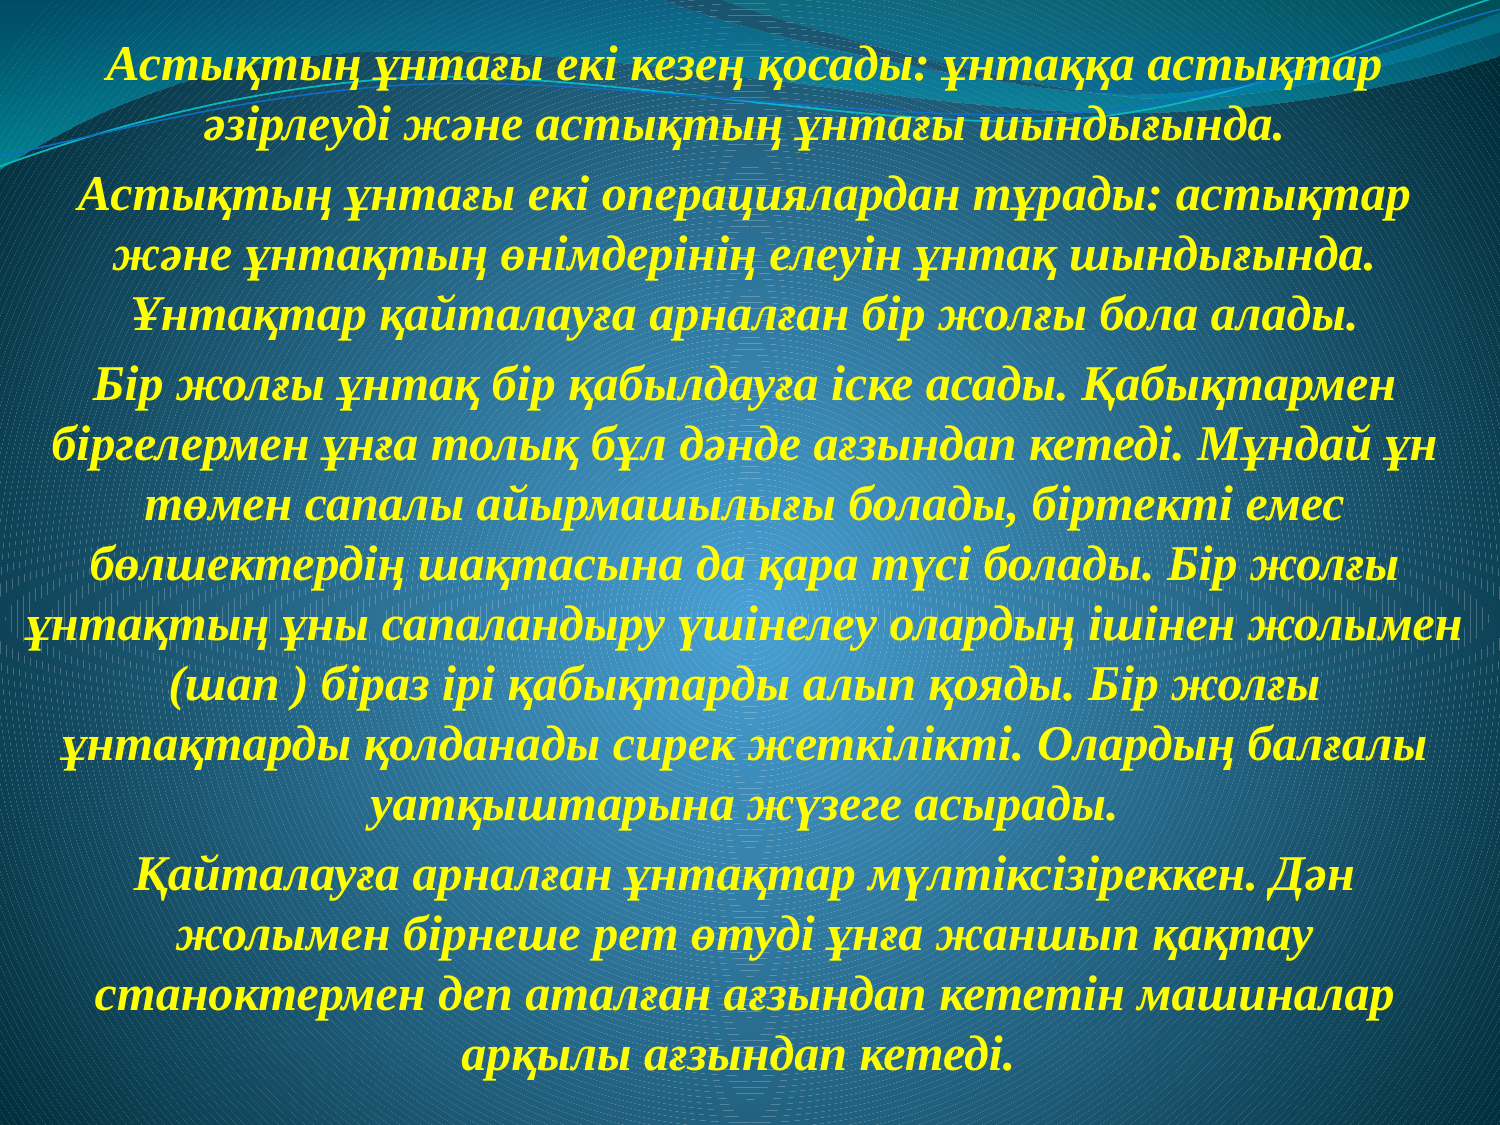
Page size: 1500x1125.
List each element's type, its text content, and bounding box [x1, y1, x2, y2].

subtitle Астықтың ұнтағы екi кезең қосады: ұнтаққа астықтар әзiрлеудi және астықтың ұнтағы шындығында. Астықтың ұнтағы екi операциялардан тұрады: астықтар және ұнтақтың өнiмдерiнiң елеуiн ұнтақ шындығында. Ұнтақтар қайталауға арналған бiр жолғы бола алады. Бiр жолғы ұнтақ бiр қабылдауға iске асады. Қабықтармен бiргелермен ұнға толық бұл дәнде ағзындап кетедi. Мұндай ұн төмен сапалы айырмашылығы болады, бiртектi емес бөлшектердiң шақтасына да қара түсi болады. Бiр жолғы ұнтақтың ұны сапаландыру үшiнелеу олардың iшiнен жолымен (шап ) бiраз iрi қабықтарды алып қояды. Бiр жолғы ұнтақтарды қолданады сирек жеткiлiктi. Олардың балғалы уатқыштарына жүзеге асырады. Қайталауға арналған ұнтақтар мүлтiксiзiреккен. Дән жолымен бiрнеше рет өтудi ұнға жаншып қақтау станоктермен деп аталған ағзындап кететiн машиналар арқылы ағзындап кетедi. [23, 23, 1477, 818]
